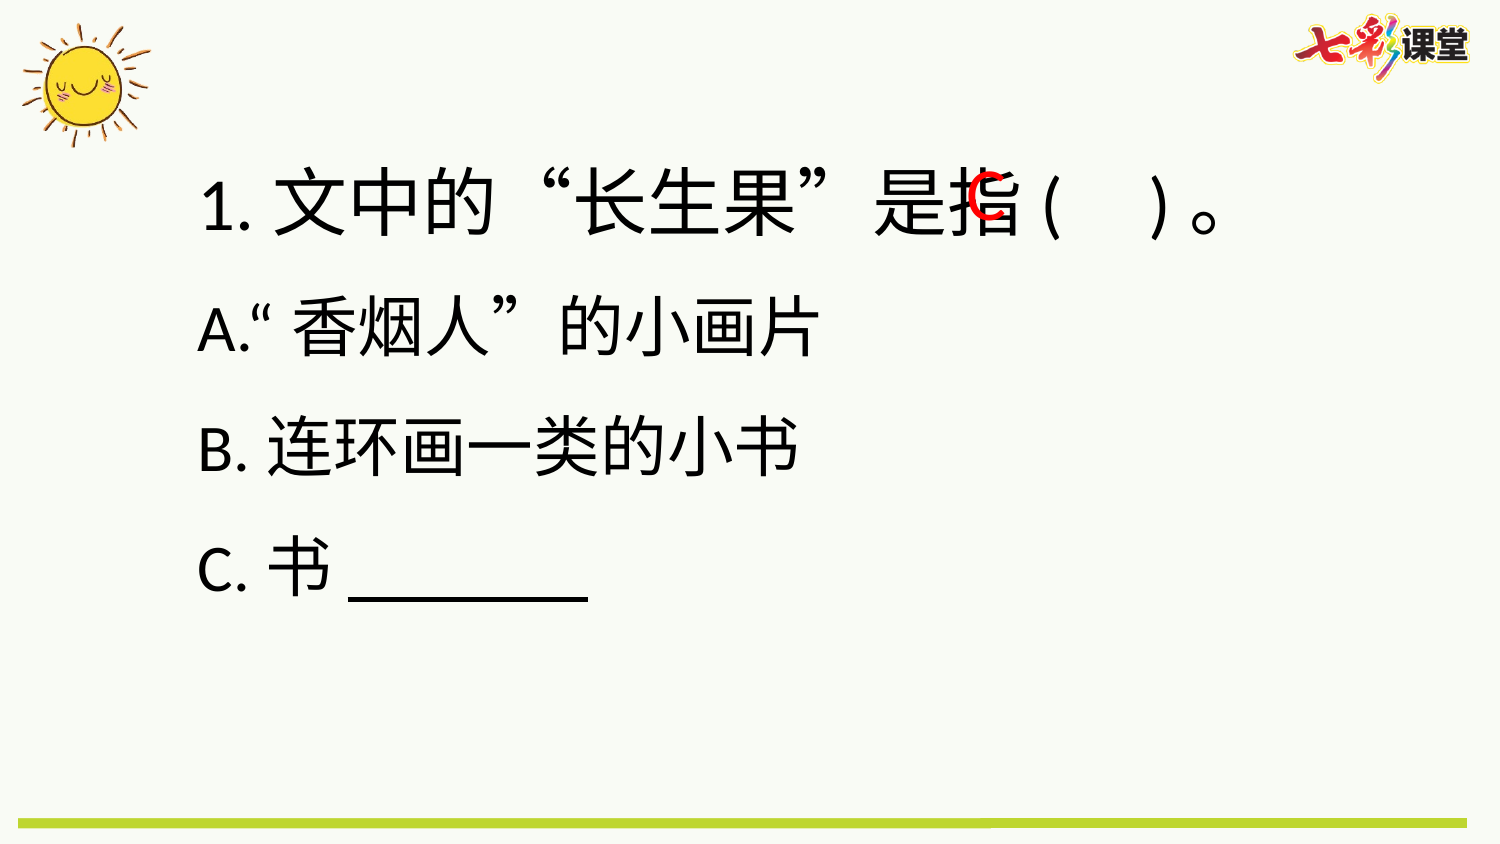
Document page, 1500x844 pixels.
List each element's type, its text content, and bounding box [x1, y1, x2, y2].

picture [0, 0, 173, 172]
picture [18, 771, 1467, 844]
text_box 1.文中的“长生果”是指( )。 A.“香烟人”的小画片 B.连环画一类的小书 C.书 [182, 102, 1457, 613]
text_box C [951, 138, 1022, 244]
picture [1291, 9, 1472, 87]
